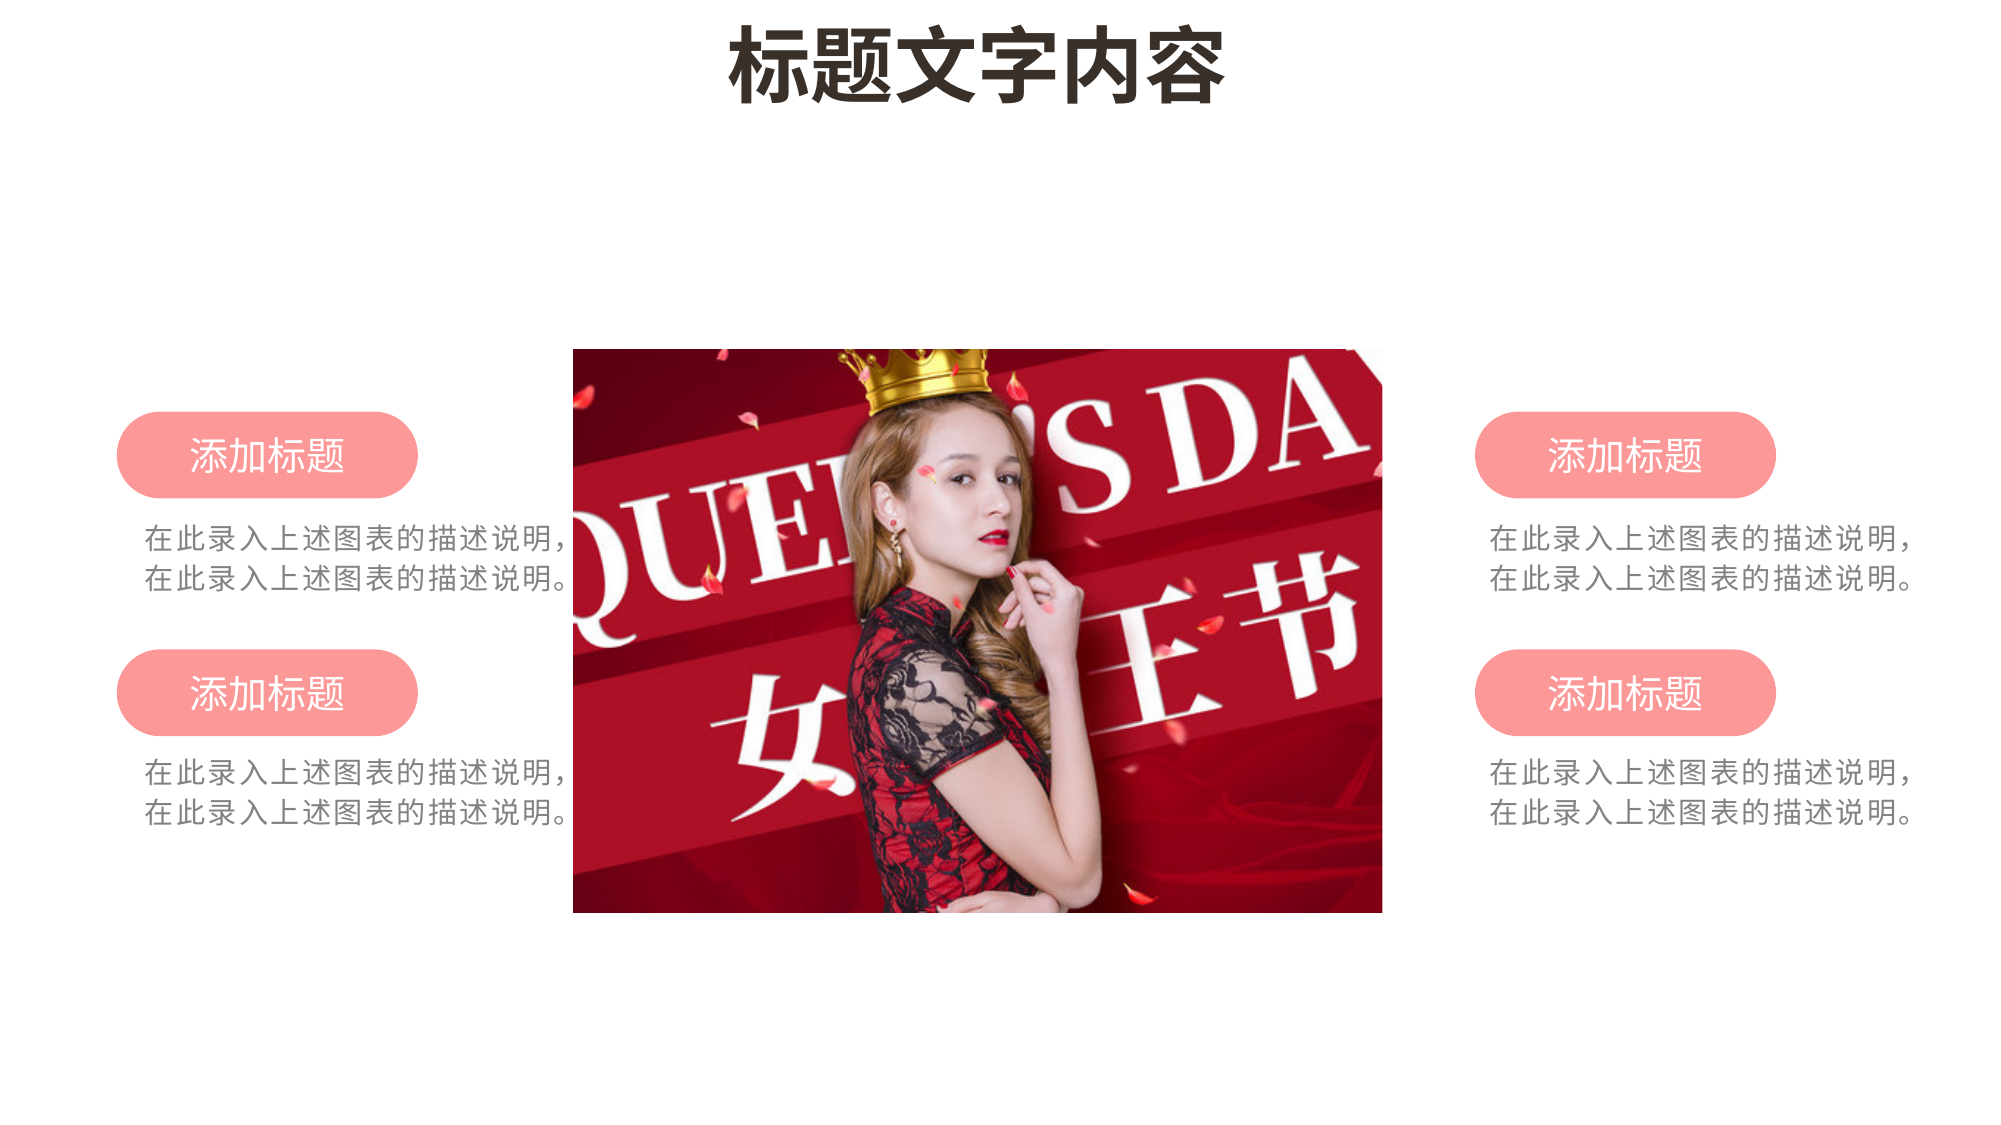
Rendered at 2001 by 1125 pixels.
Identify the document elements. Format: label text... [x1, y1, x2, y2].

text_box 标题文字内容 [713, 5, 1243, 121]
text_box 在此录入上述图表的描述说明，在此录入上述图表的描述说明。 [1475, 742, 1914, 837]
text_box 添加标题 [1474, 411, 1777, 499]
text_box 添加标题 [1474, 649, 1777, 737]
text_box 添加标题 [116, 649, 418, 737]
text_box 在此录入上述图表的描述说明，在此录入上述图表的描述说明。 [130, 507, 567, 603]
text_box 添加标题 [116, 411, 418, 499]
text_box 在此录入上述图表的描述说明，在此录入上述图表的描述说明。 [1475, 507, 1914, 603]
picture [572, 349, 1383, 914]
text_box 在此录入上述图表的描述说明，在此录入上述图表的描述说明。 [130, 742, 567, 837]
